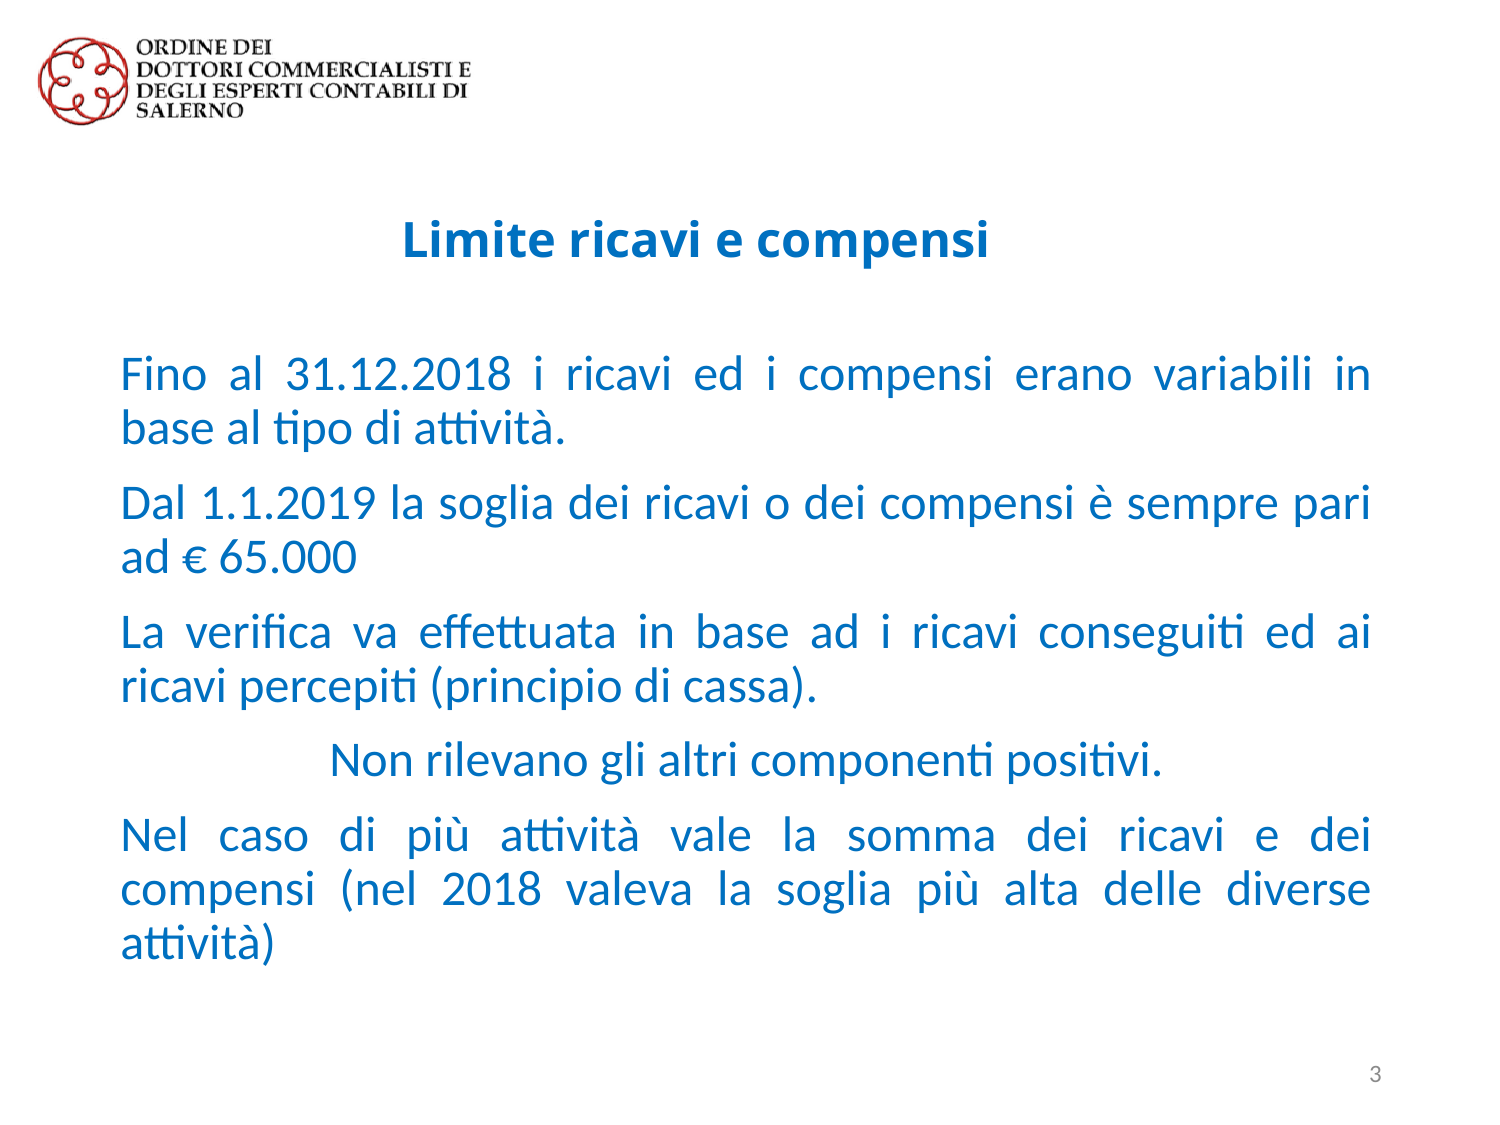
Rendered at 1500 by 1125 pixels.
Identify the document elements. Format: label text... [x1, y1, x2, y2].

picture [29, 29, 479, 127]
title Limite ricavi e compensi [58, 208, 1334, 277]
subtitle Fino al 31.12.2018 i ricavi ed i compensi erano variabili in base al tipo di attività. Dal 1.1.2019 la soglia dei ricavi o dei compensi è sempre pari ad € 65.000 La verifica va effettuata in base ad i ricavi conseguiti ed ai ricavi percepiti (principio di cassa). Non rilevano gli altri componenti positivi. Nel caso di più attività vale la somma dei ricavi e dei compensi (nel 2018 valeva la soglia più alta delle diverse attività) [105, 339, 1388, 1035]
slide_number 3 [1059, 1042, 1397, 1103]
